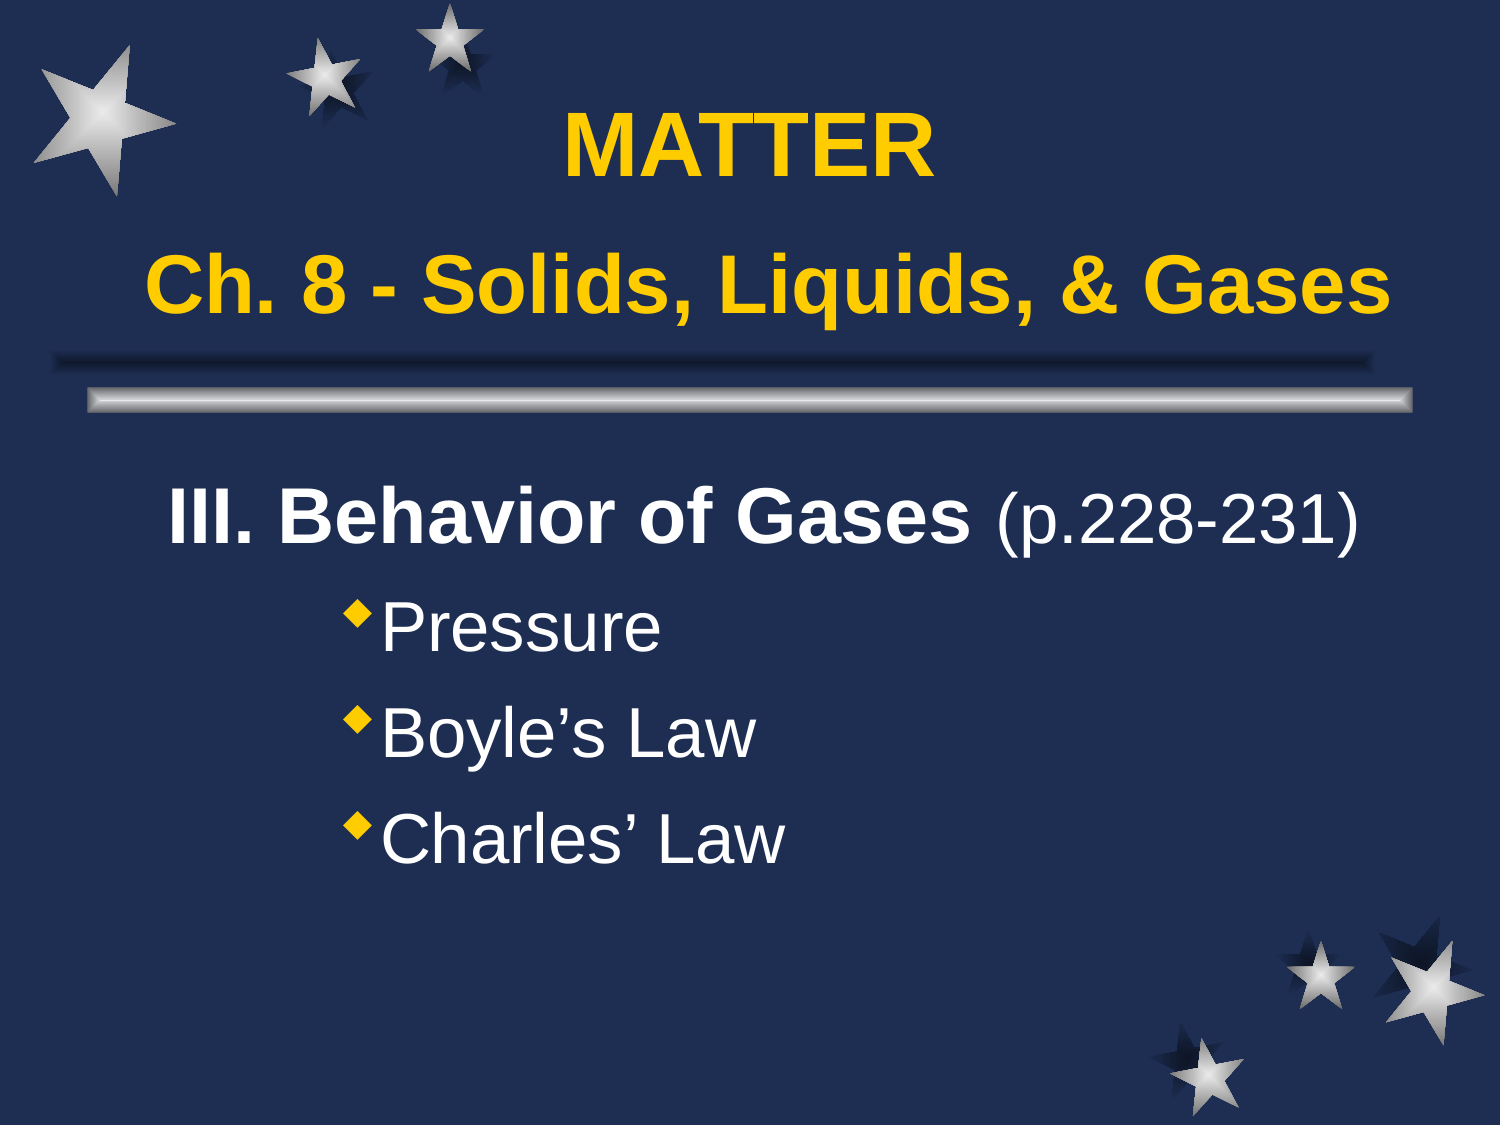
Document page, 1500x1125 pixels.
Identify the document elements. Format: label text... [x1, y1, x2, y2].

subtitle III. Behavior of Gases (p.228-231) Pressure Boyle’s Law Charles’ Law [152, 437, 1387, 1001]
text_box MATTER [547, 77, 953, 202]
title Ch. 8 - Solids, Liquids, & Gases [112, 149, 1426, 338]
